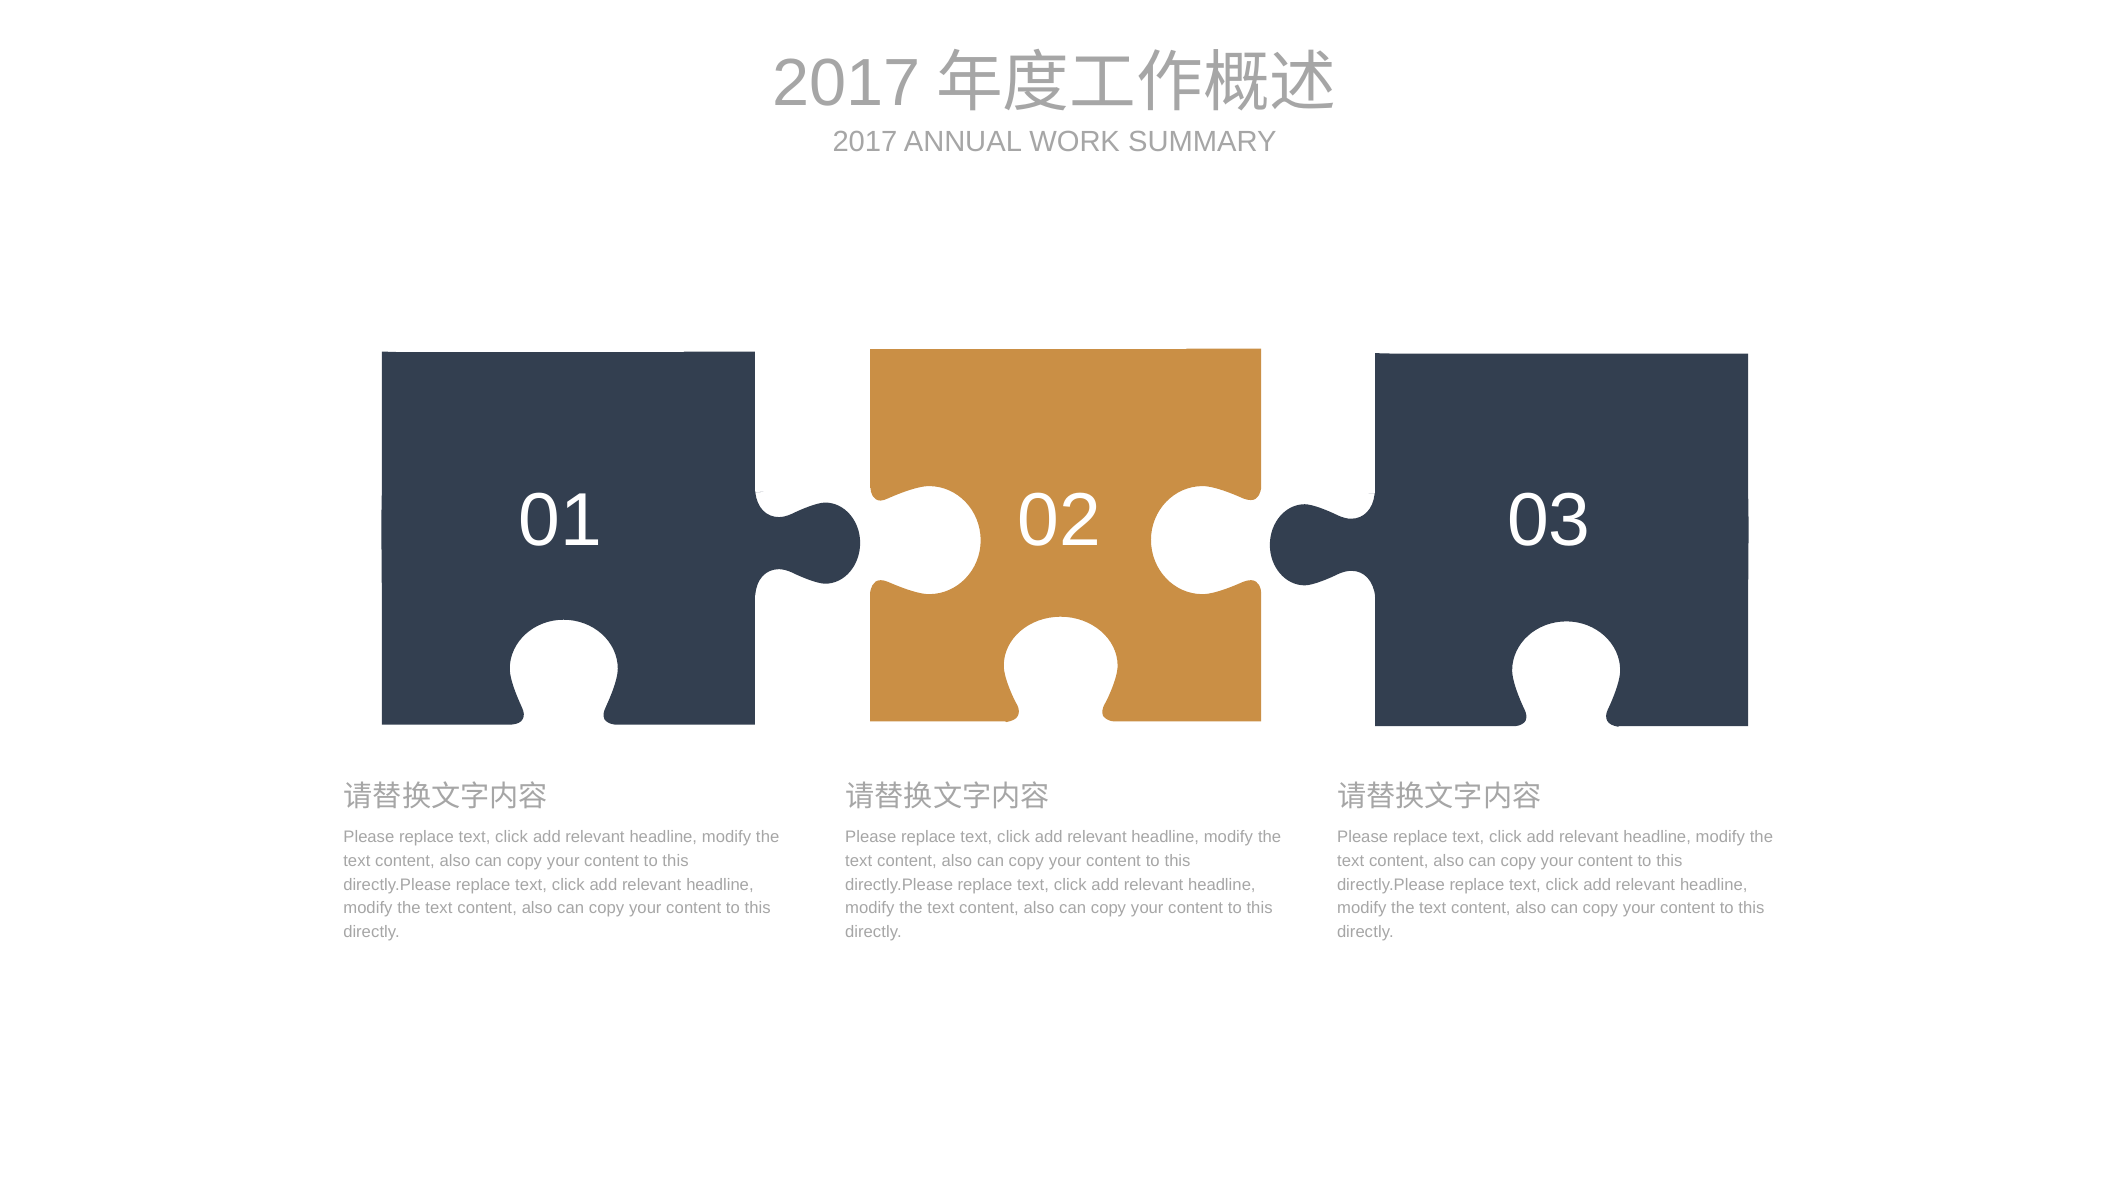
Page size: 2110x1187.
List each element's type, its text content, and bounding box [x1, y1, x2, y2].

text_box 请替换文字内容 [1337, 770, 1570, 813]
text_box 01 [503, 463, 638, 568]
text_box [870, 348, 1262, 723]
text_box Please replace text, click add relevant headline, modify the text content, also can copy your content to this directly.Please replace text, click add relevant headline, modify the text content, also can copy your content to this directly. [845, 821, 1288, 942]
text_box [381, 351, 861, 725]
text_box 2017 ANNUAL WORK SUMMARY [824, 122, 1285, 158]
text_box 02 [1002, 463, 1137, 568]
text_box Please replace text, click add relevant headline, modify the text content, also can copy your content to this directly.Please replace text, click add relevant headline, modify the text content, also can copy your content to this directly. [1337, 821, 1780, 942]
text_box Please replace text, click add relevant headline, modify the text content, also can copy your content to this directly.Please replace text, click add relevant headline, modify the text content, also can copy your content to this directly. [343, 821, 786, 942]
text_box 请替换文字内容 [343, 770, 576, 813]
text_box 请替换文字内容 [845, 770, 1078, 813]
text_box 03 [1492, 463, 1627, 568]
text_box [1269, 353, 1749, 727]
text_box 2017年度工作概述 [730, 38, 1379, 119]
